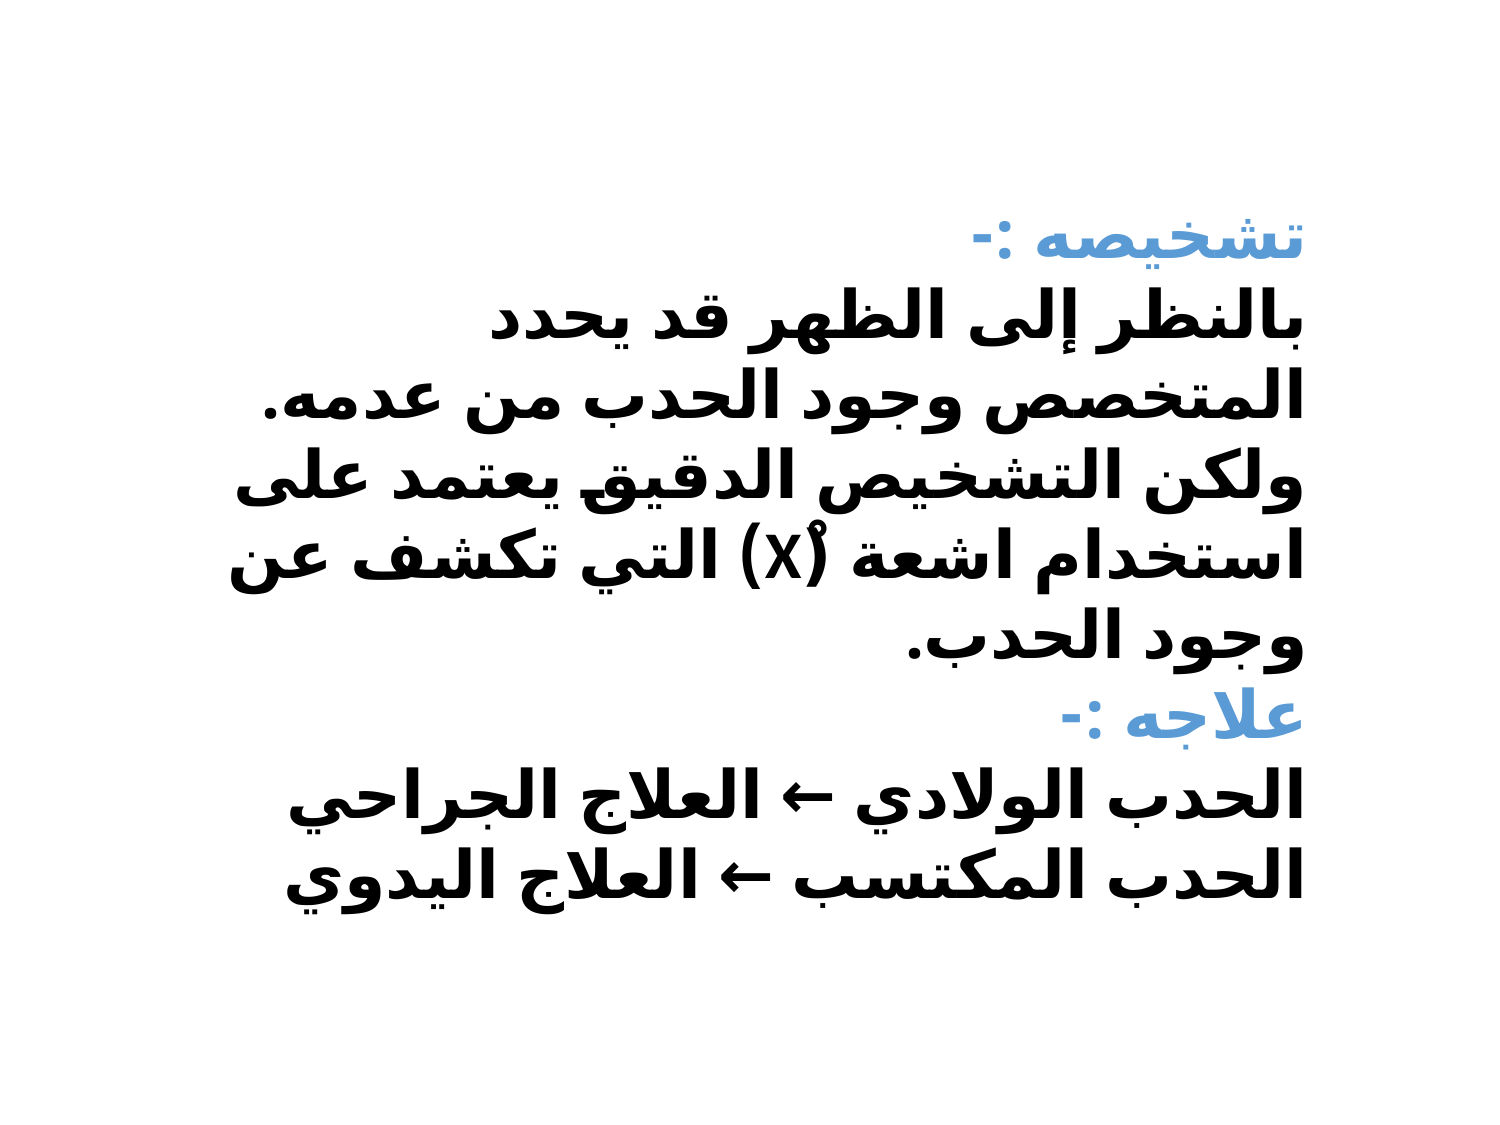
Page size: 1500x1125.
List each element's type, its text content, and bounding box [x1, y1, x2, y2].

text_box تشخيصه :- بالنظر إلى الظهر قد يحدد المتخصص وجود الحدب من عدمه. ولكن التشخيص الدقيق يعتمد على استخدام اشعة (ْX) التي تكشف عن وجود الحدب. علاجه :- الحدب الولادي ← العلاج الجراحي الحدب المكتسب ← العلاج اليدوي [159, 184, 1323, 919]
